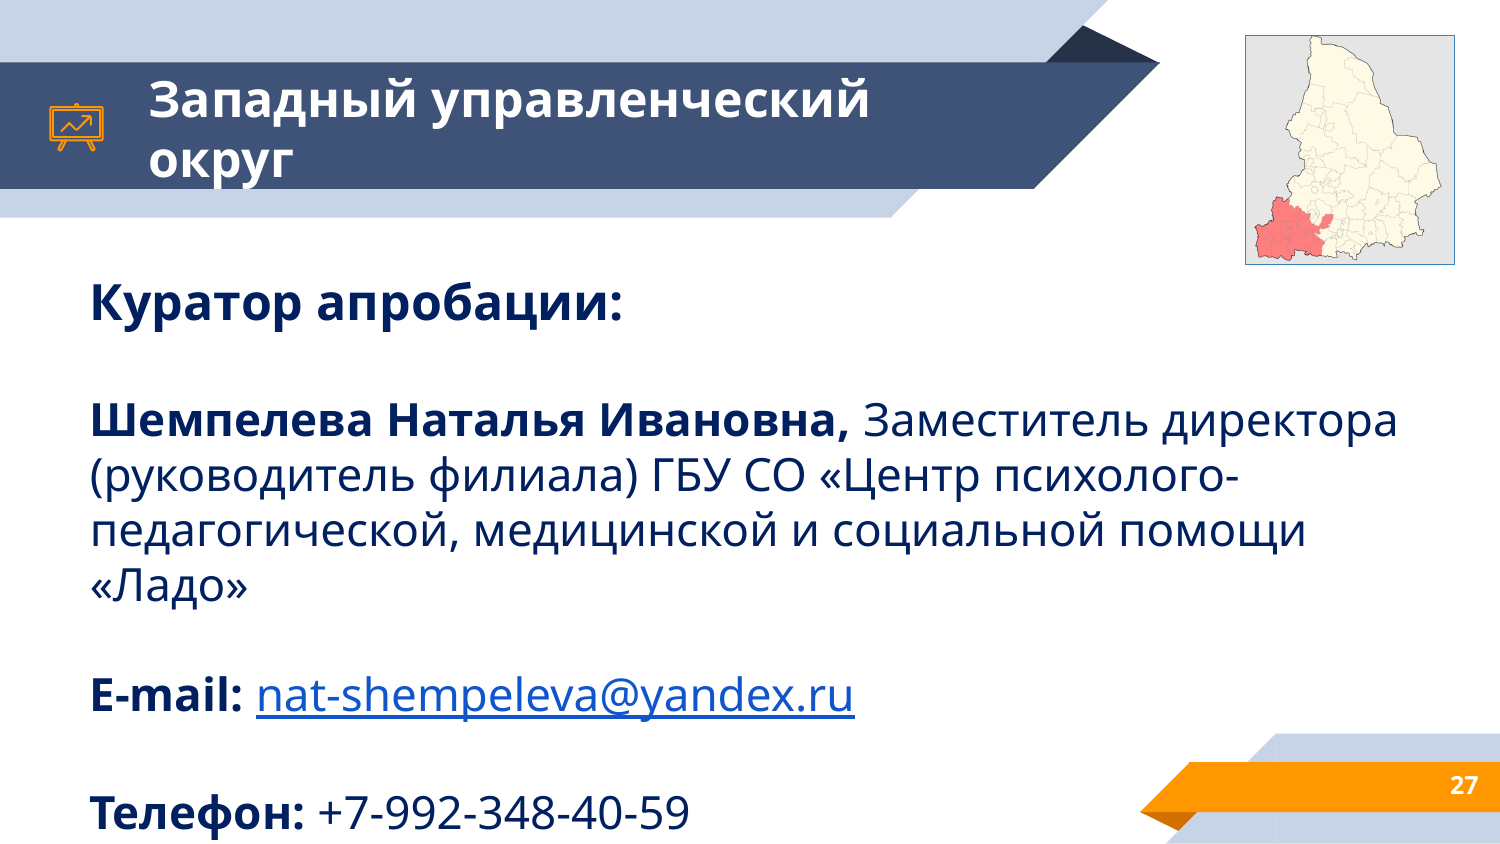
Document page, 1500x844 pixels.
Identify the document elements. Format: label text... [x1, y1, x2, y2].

text_box Куратор апробации: Шемпелева Наталья Ивановна, Заместитель директора (руководитель филиала) ГБУ СО «Центр психолого-педагогической, медицинской и социальной помощи «Ладо» E-mail: nat-shempeleva@yandex.ru Телефон: +7-992-348-40-59 [75, 263, 1417, 844]
picture [1245, 35, 1455, 266]
title Западный управленческий округ [133, 64, 997, 190]
slide_number 27 [1417, 760, 1494, 813]
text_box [50, 103, 103, 151]
